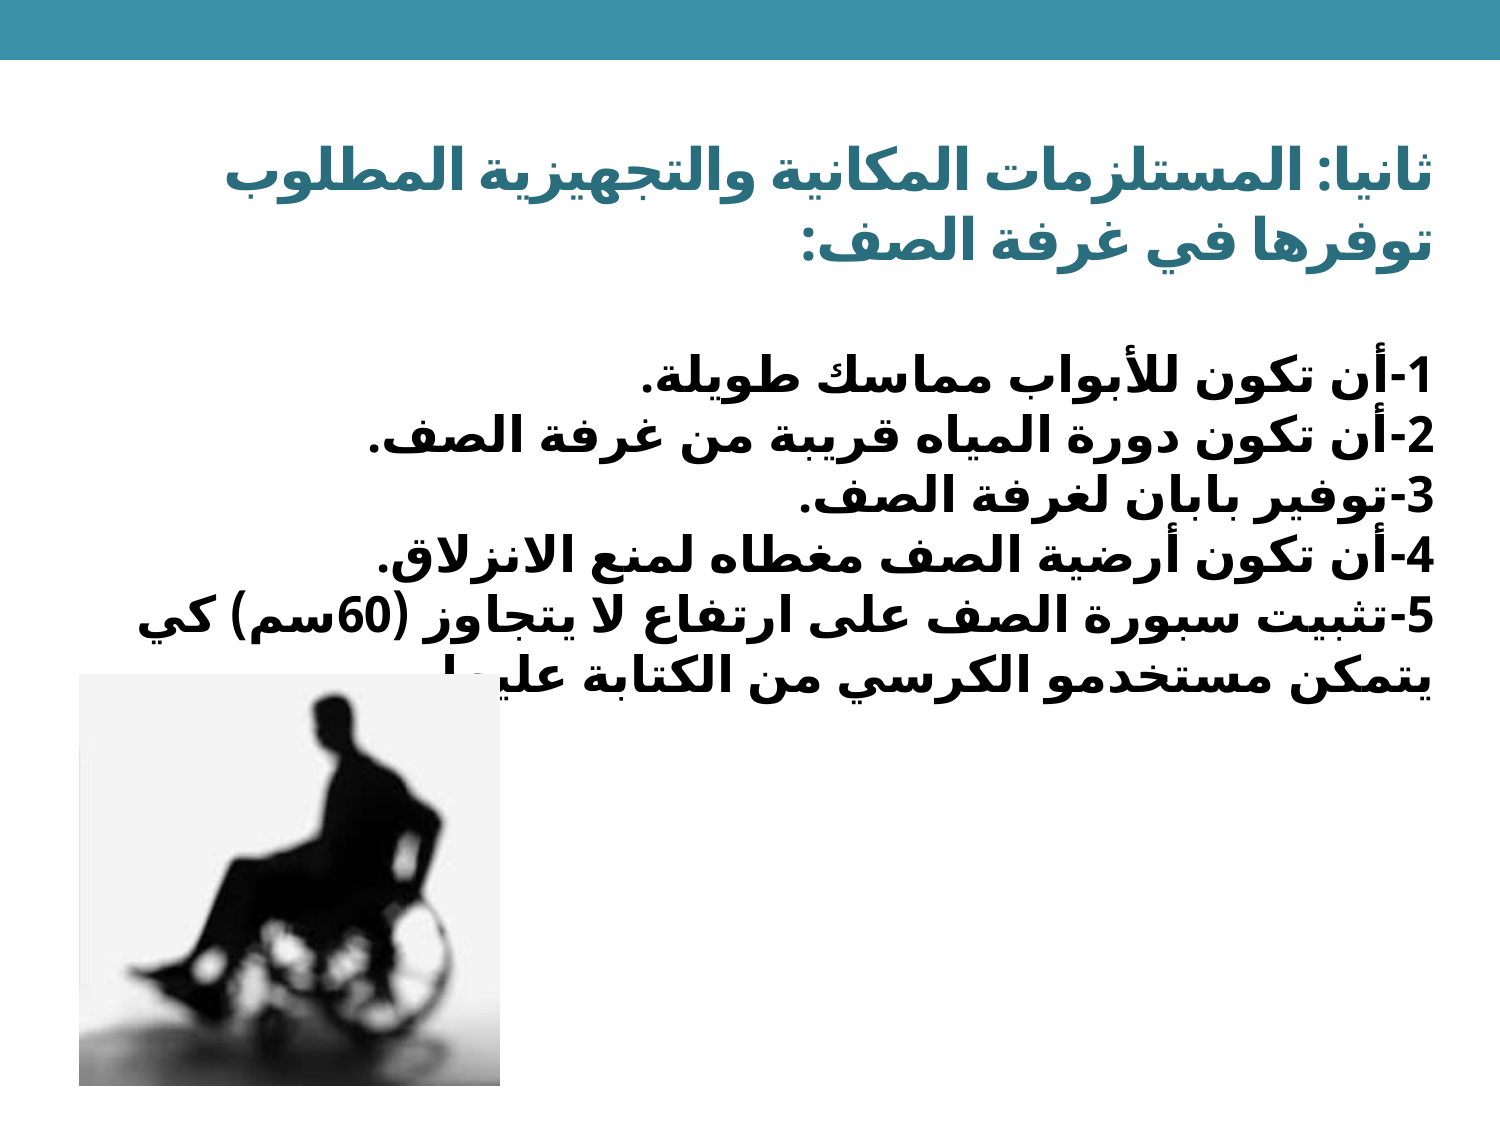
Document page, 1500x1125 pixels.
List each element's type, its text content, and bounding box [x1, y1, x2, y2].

text_box ثانيا: المستلزمات المكانية والتجهيزية المطلوب توفرها في غرفة الصف: 1-أن تكون للأبواب مماسك طويلة. 2-أن تكون دورة المياه قريبة من غرفة الصف. 3-توفير بابان لغرفة الصف. 4-أن تكون أرضية الصف مغطاه لمنع الانزلاق. 5-تثبيت سبورة الصف على ارتفاع لا يتجاوز (60سم) كي يتمكن مستخدمو الكرسي من الكتابة عليها. [75, 125, 1450, 710]
picture [79, 674, 501, 1086]
